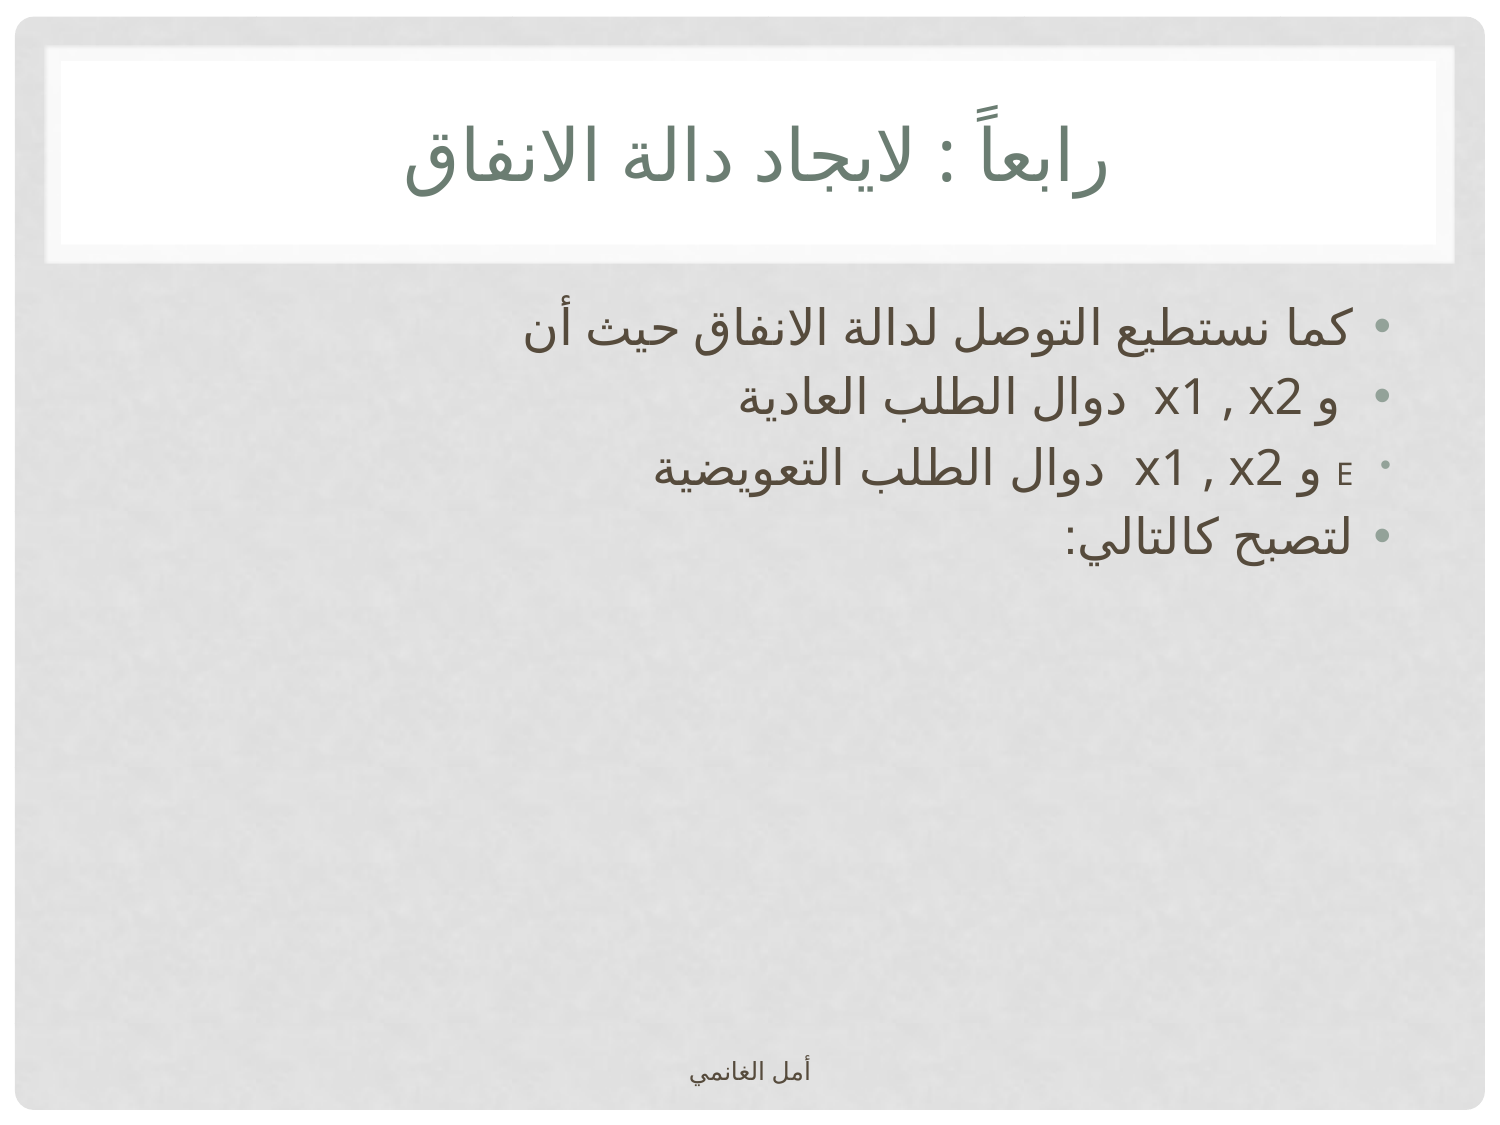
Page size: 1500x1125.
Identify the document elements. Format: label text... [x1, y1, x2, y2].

title رابعاً : لايجاد دالة الانفاق [69, 66, 1425, 238]
footer أمل الغانمي [512, 1042, 988, 1103]
